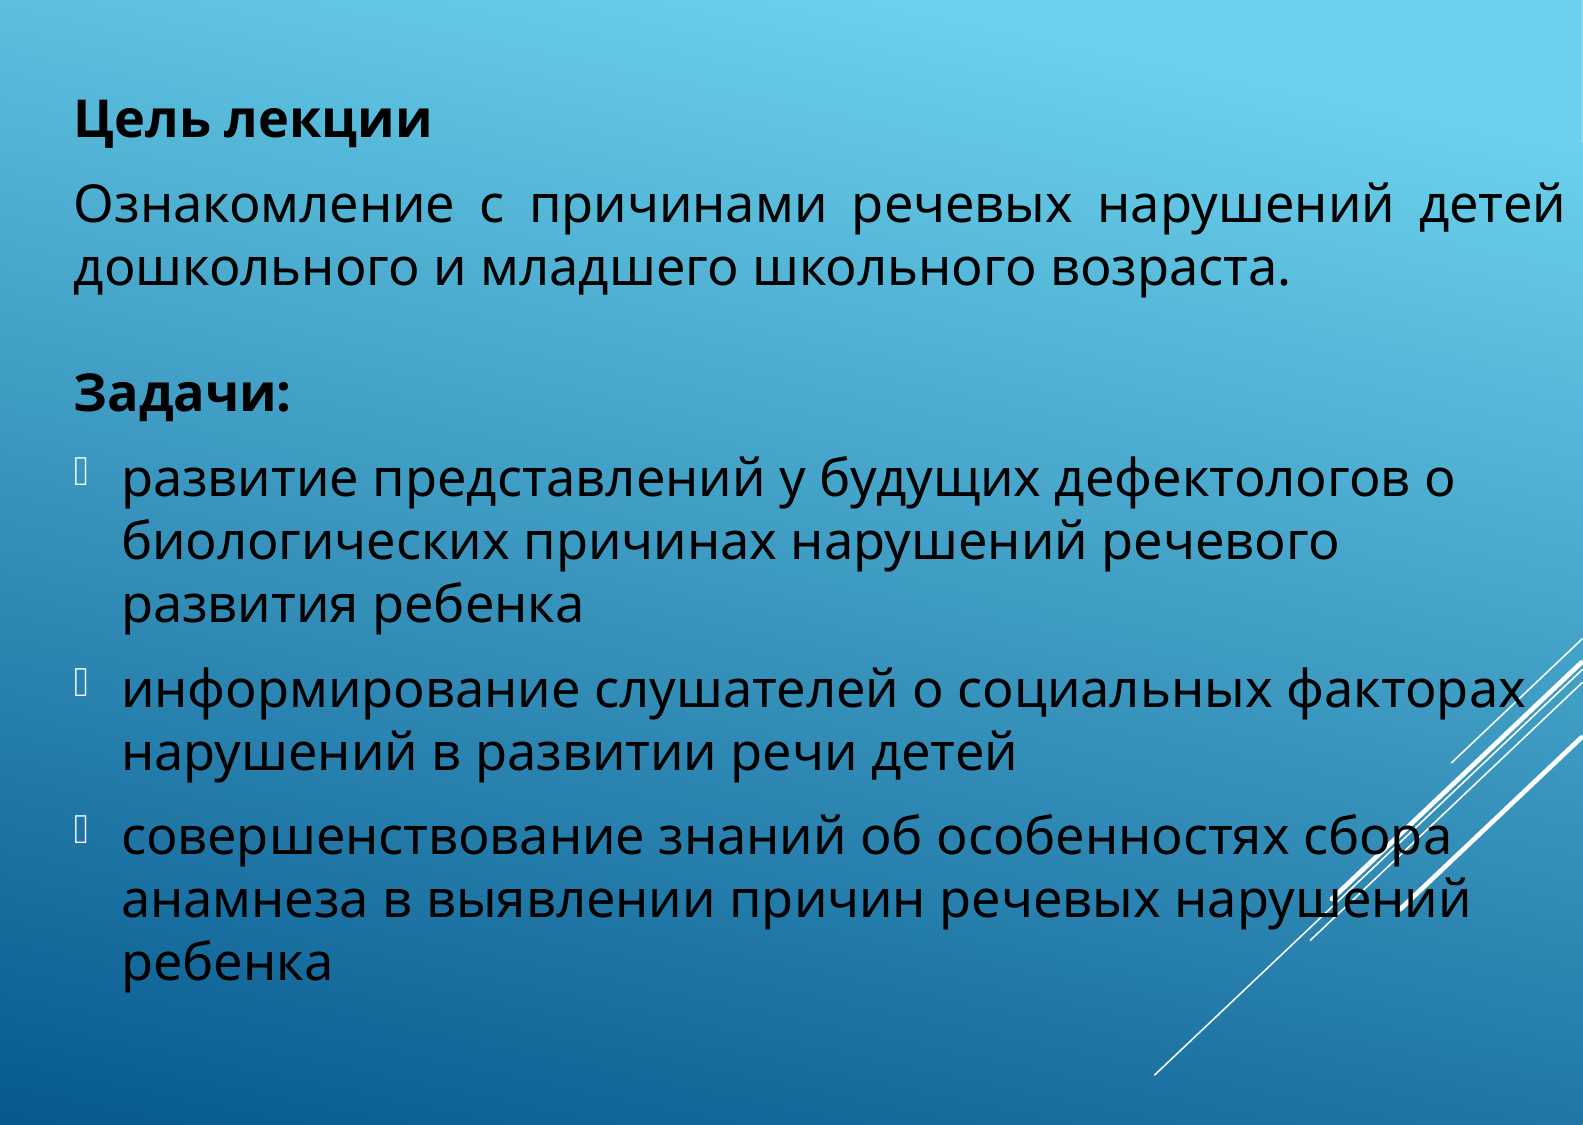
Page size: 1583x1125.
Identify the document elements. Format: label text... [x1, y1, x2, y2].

list Цель лекции Ознакомление с причинами речевых нарушений детей дошкольного и младшего школьного возраста. Задачи: развитие представлений у будущих дефектологов о биологических причинах нарушений речевого развития ребенка информирование слушателей о социальных факторах нарушений в развитии речи детей совершенствование знаний об особенностях сбора анамнеза в выявлении причин речевых нарушений ребенка [59, 78, 1583, 1000]
